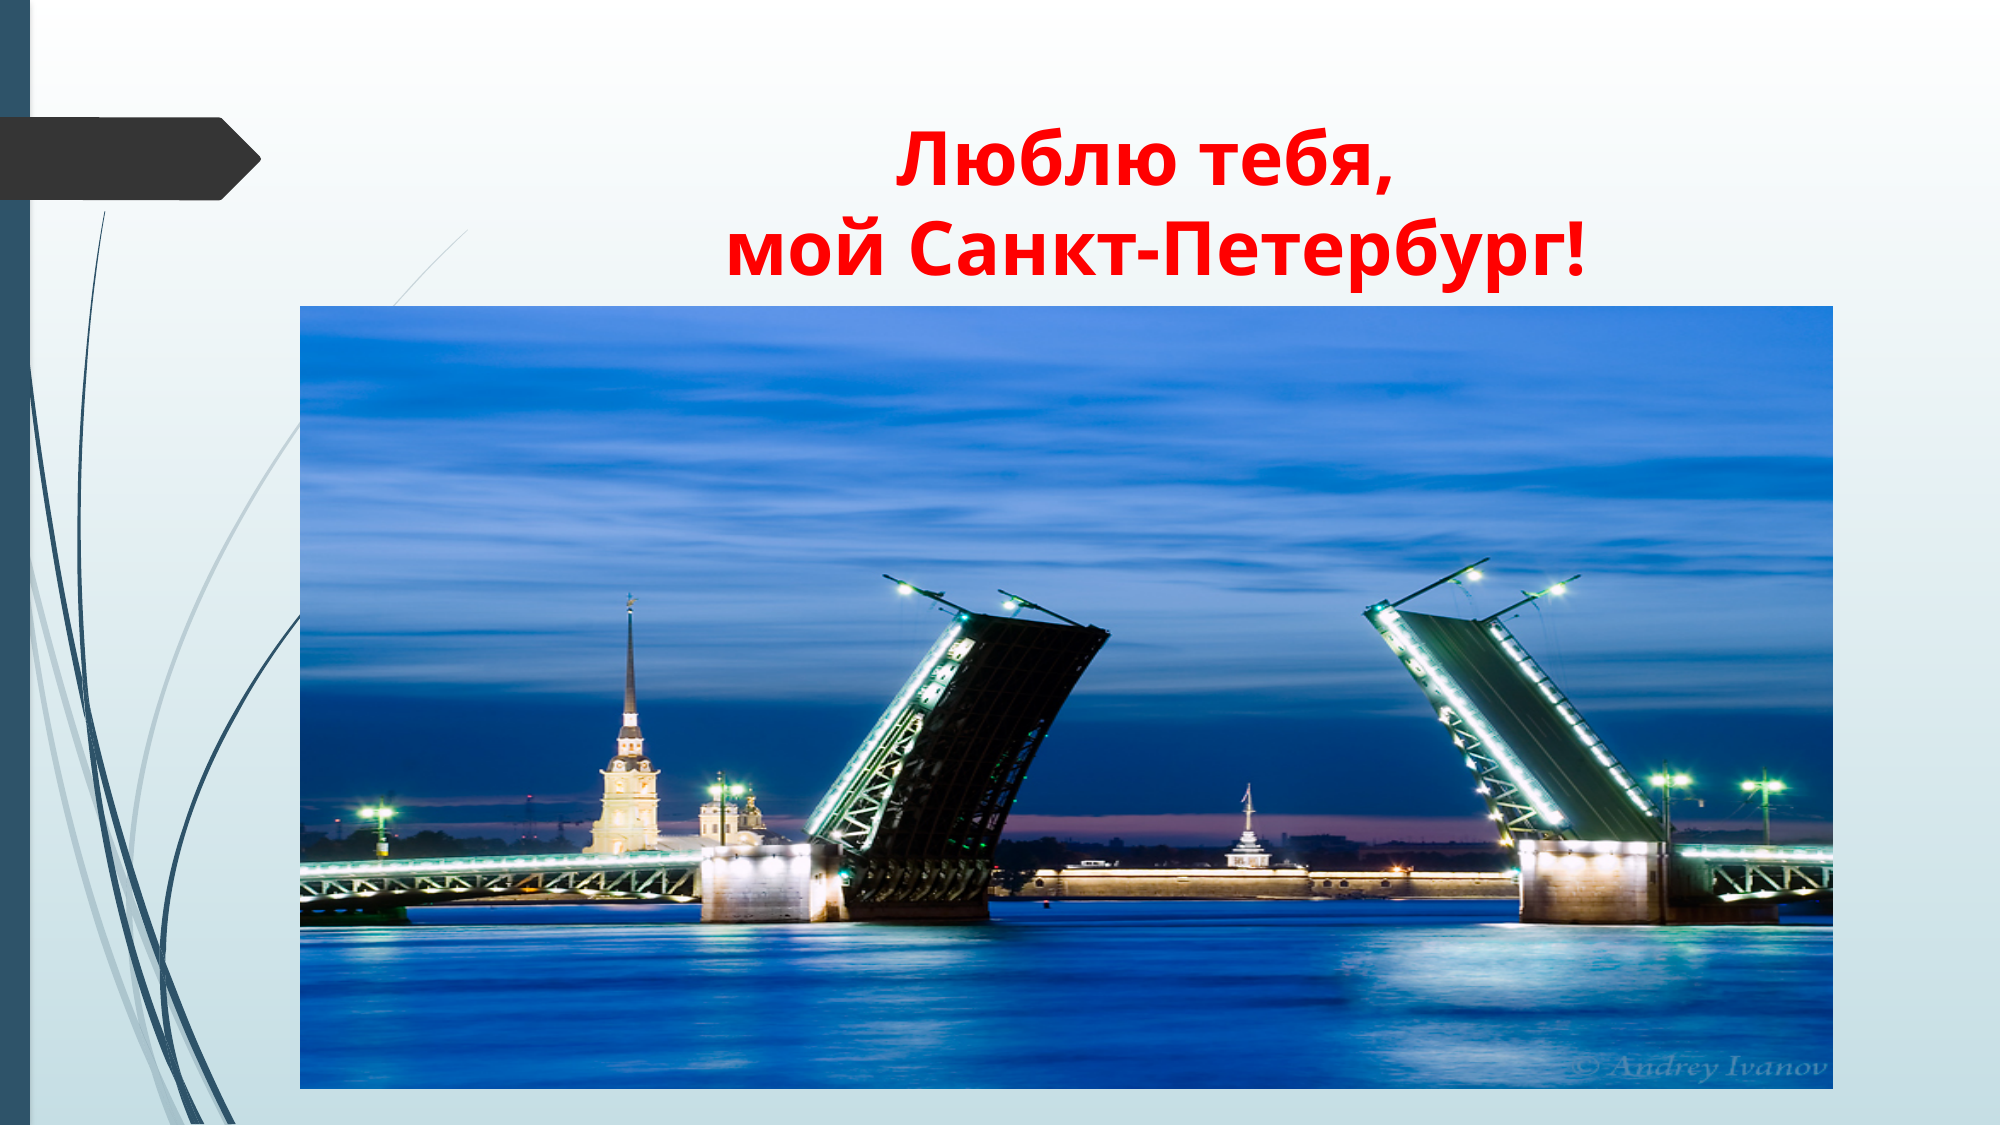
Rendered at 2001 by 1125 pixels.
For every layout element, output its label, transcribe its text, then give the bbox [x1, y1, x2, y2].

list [299, 305, 1833, 1089]
title Люблю тебя, мой Санкт-Петербург! [425, 102, 1888, 313]
